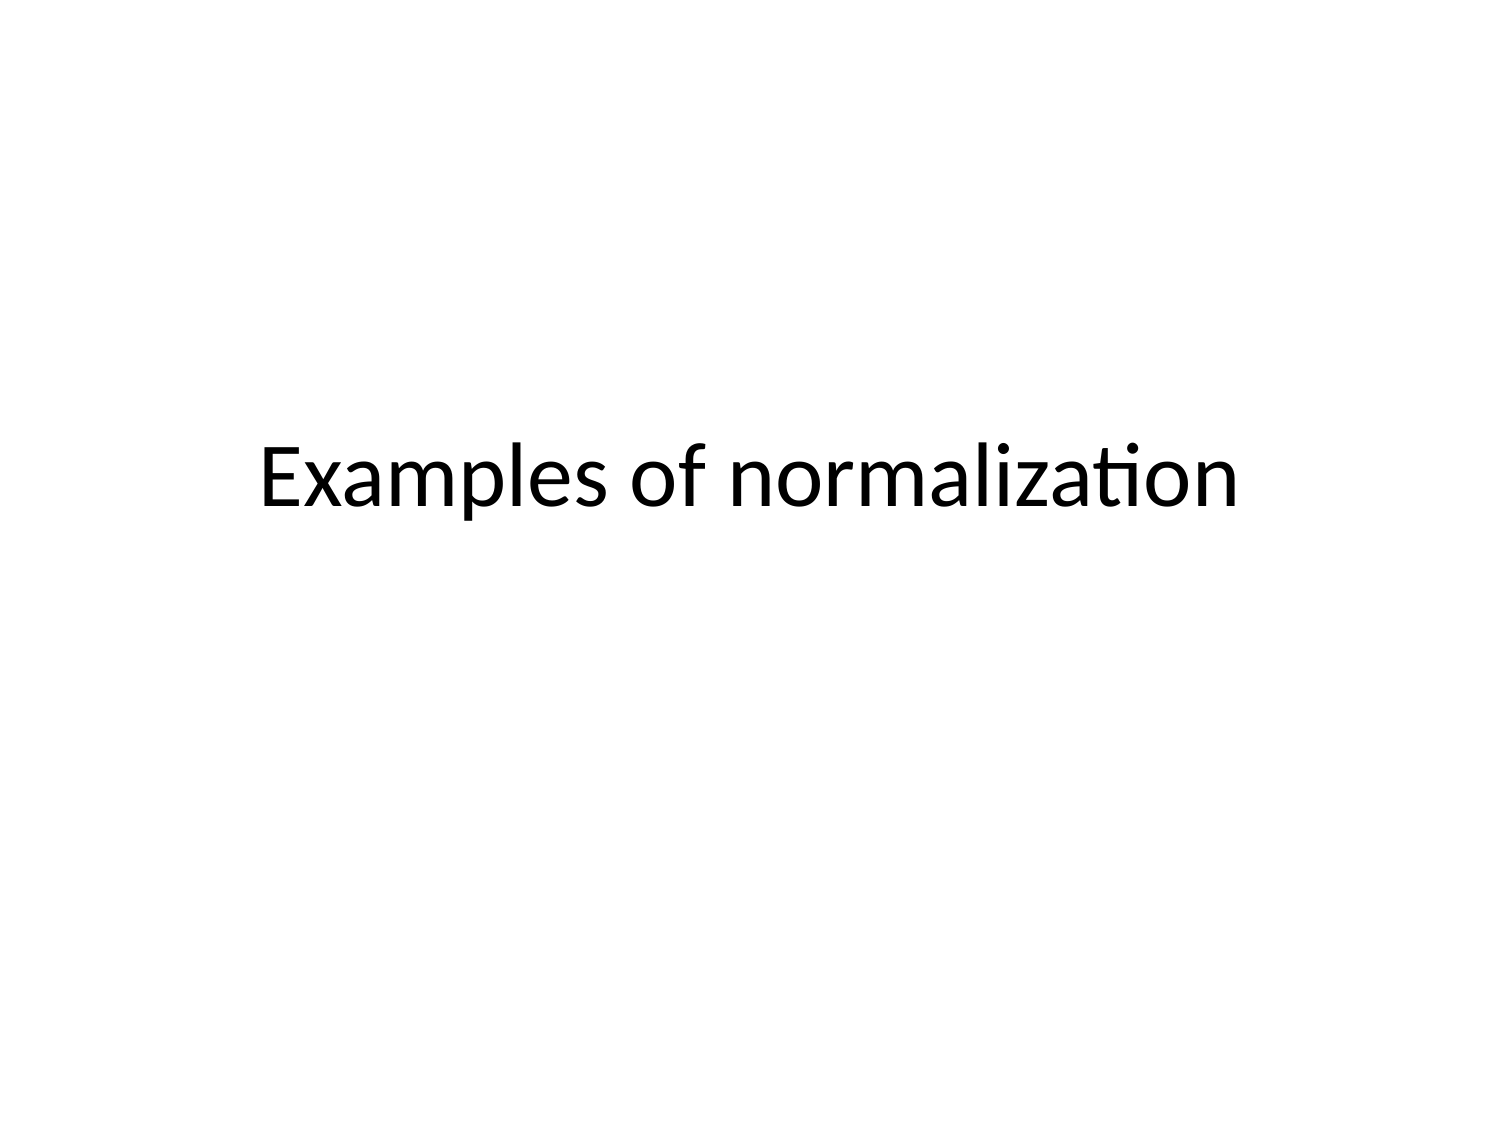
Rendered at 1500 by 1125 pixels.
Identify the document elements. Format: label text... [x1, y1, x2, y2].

title Examples of normalization [112, 349, 1388, 591]
